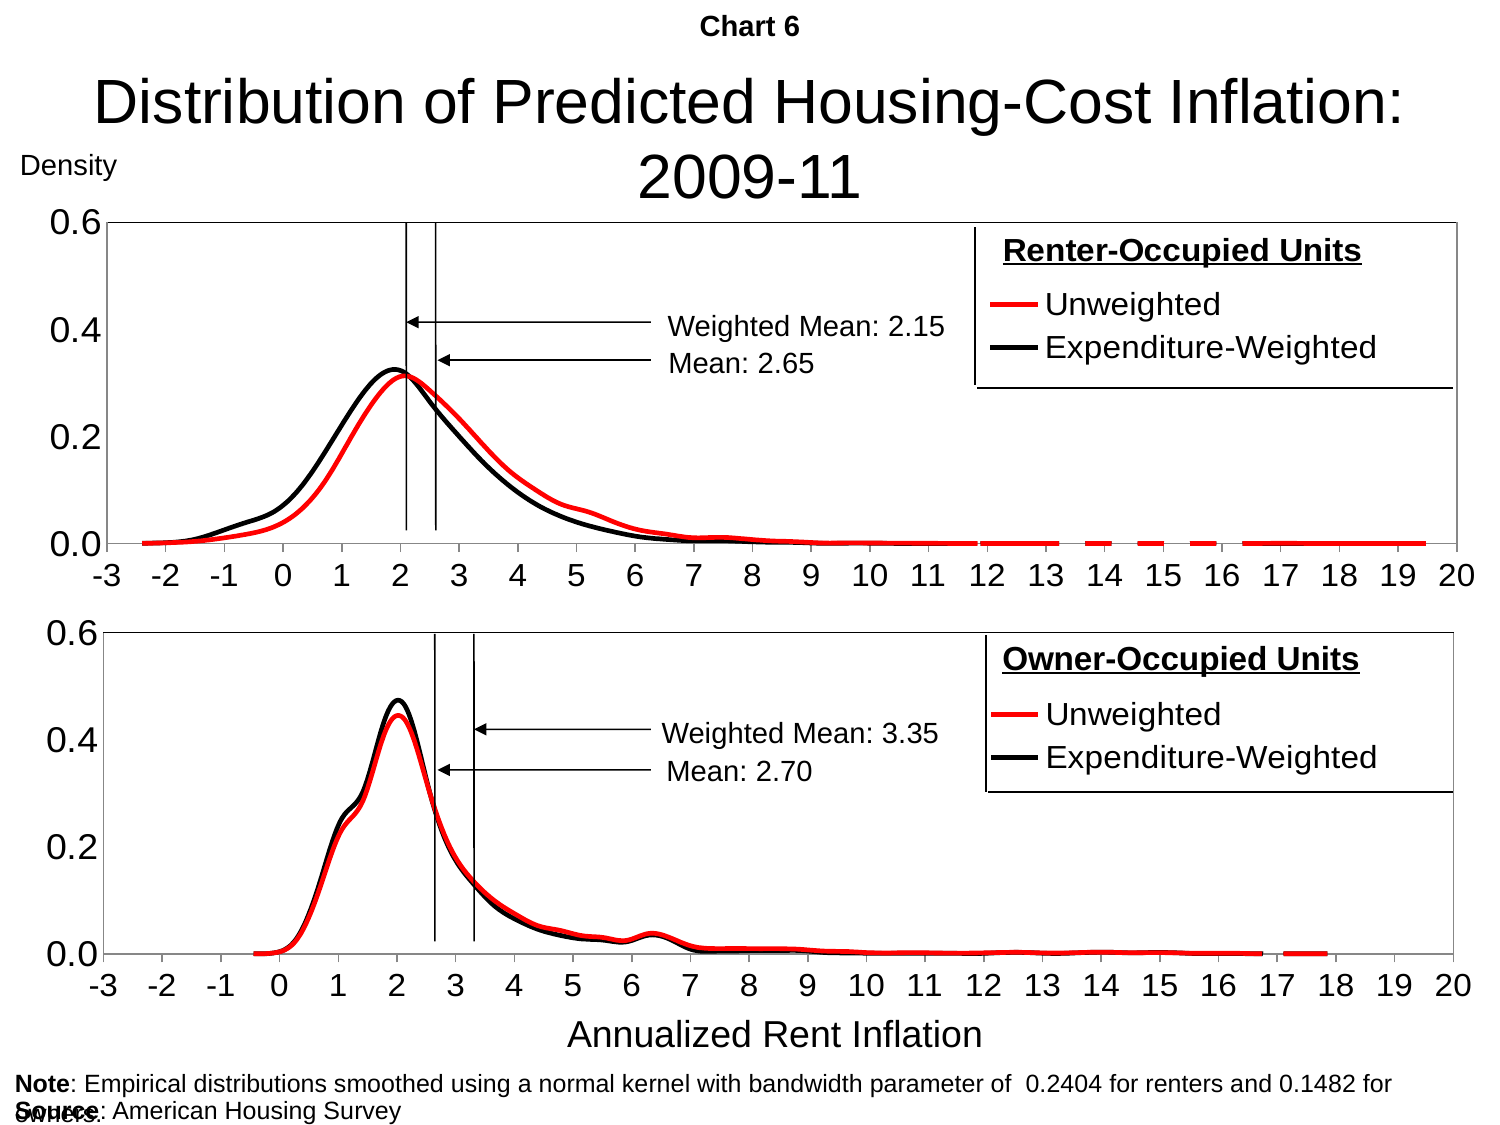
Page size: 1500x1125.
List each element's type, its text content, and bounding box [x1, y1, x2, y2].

text_box Density [5, 139, 206, 189]
chart [3, 612, 1492, 1003]
text_box Annualized Rent Inflation [437, 1011, 1113, 1059]
text_box Note: Empirical distributions smoothed using a normal kernel with bandwidth parameter of 0.2404 for renters and 0.1482 for owners. [0, 1059, 1500, 1125]
chart [6, 201, 1495, 593]
text_box Distribution of Predicted Housing-Cost Inflation: 2009-11 [0, 53, 1500, 219]
text_box Chart 6 [0, 0, 1500, 50]
